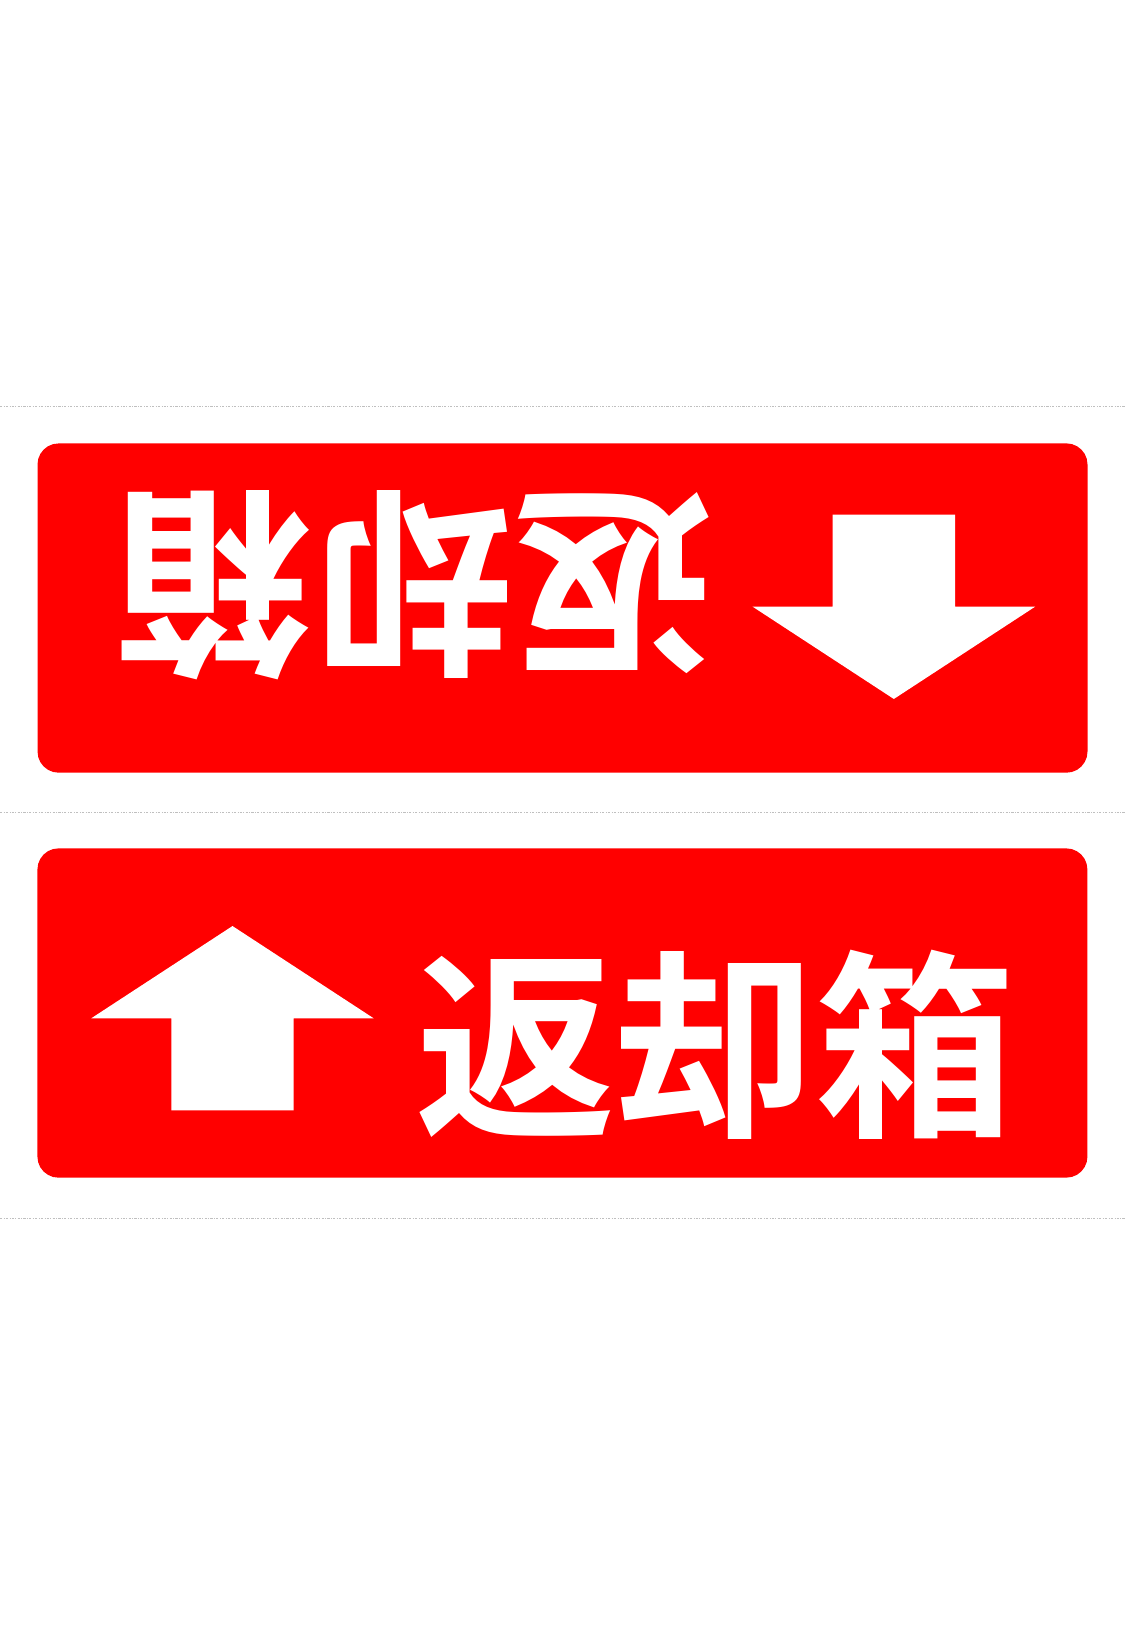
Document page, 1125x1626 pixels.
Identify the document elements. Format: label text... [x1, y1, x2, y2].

text_box 返却箱 [98, 461, 729, 716]
text_box [87, 924, 378, 1112]
text_box [36, 847, 1089, 1179]
text_box [36, 442, 1089, 774]
text_box 返却箱 [400, 914, 1031, 1170]
text_box [749, 513, 1039, 701]
